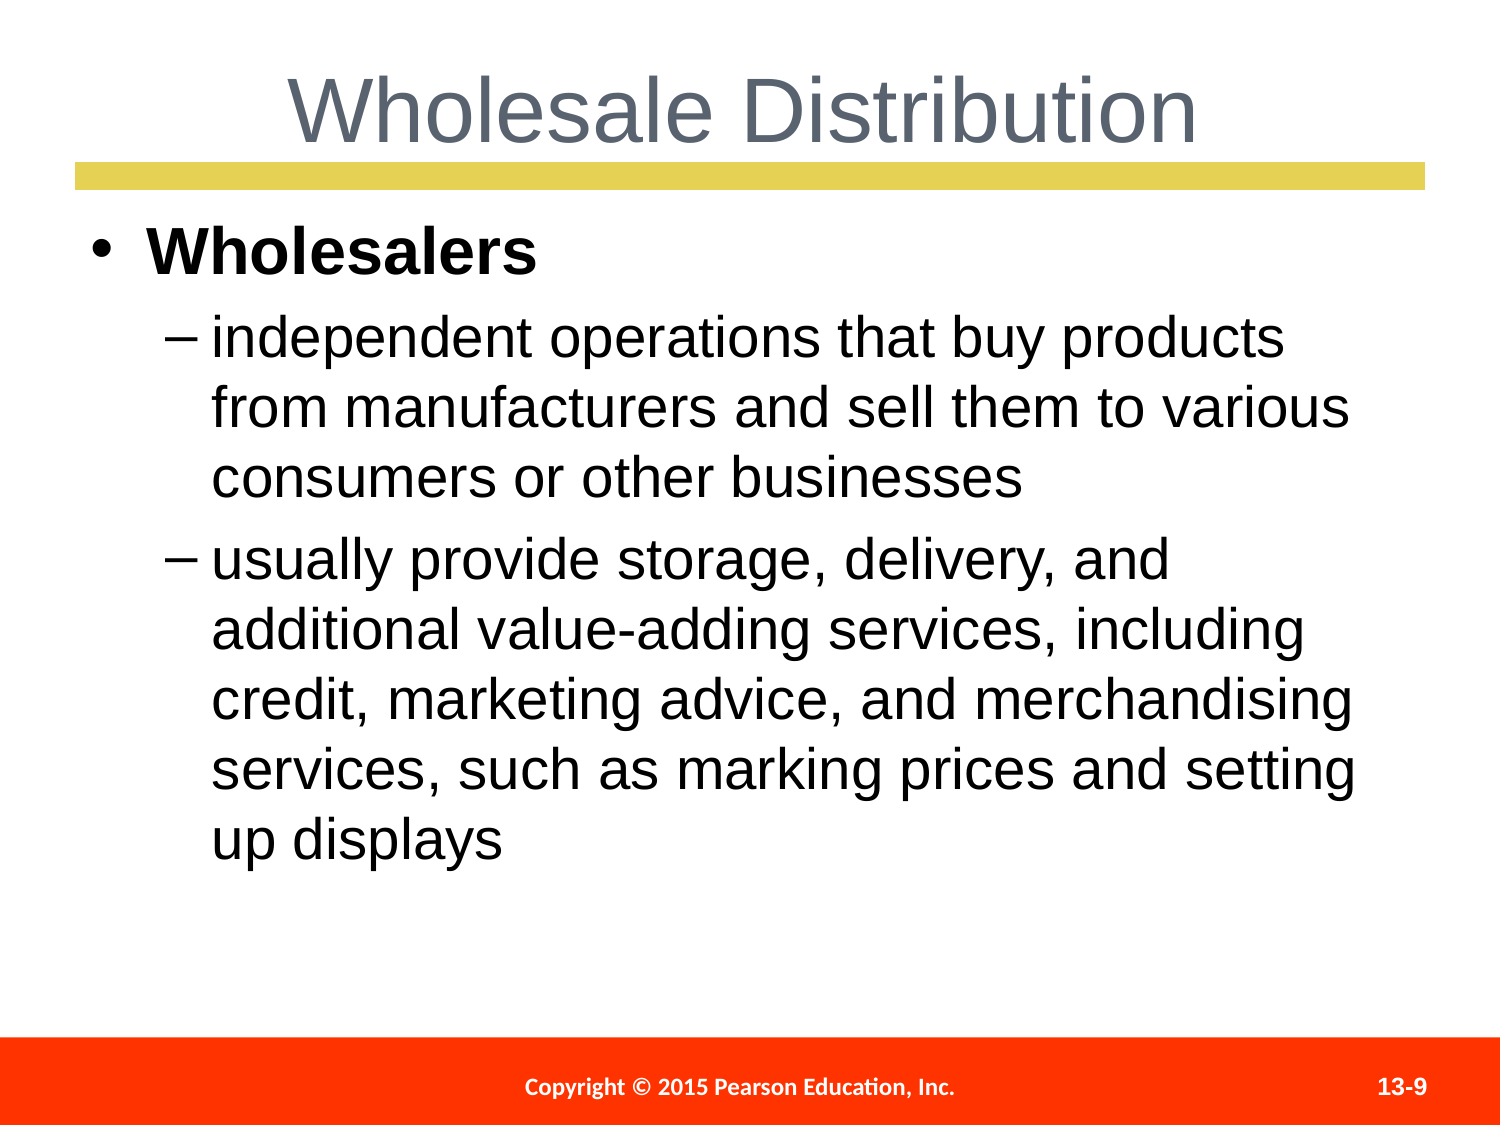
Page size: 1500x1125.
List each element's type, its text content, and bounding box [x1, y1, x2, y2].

list Wholesalers independent operations that buy products from manufacturers and sell them to various consumers or other businesses usually provide storage, delivery, and additional value-adding services, including credit, marketing advice, and merchandising services, such as marking prices and setting up displays [74, 199, 1426, 1006]
title Wholesale Distribution [49, 12, 1438, 201]
